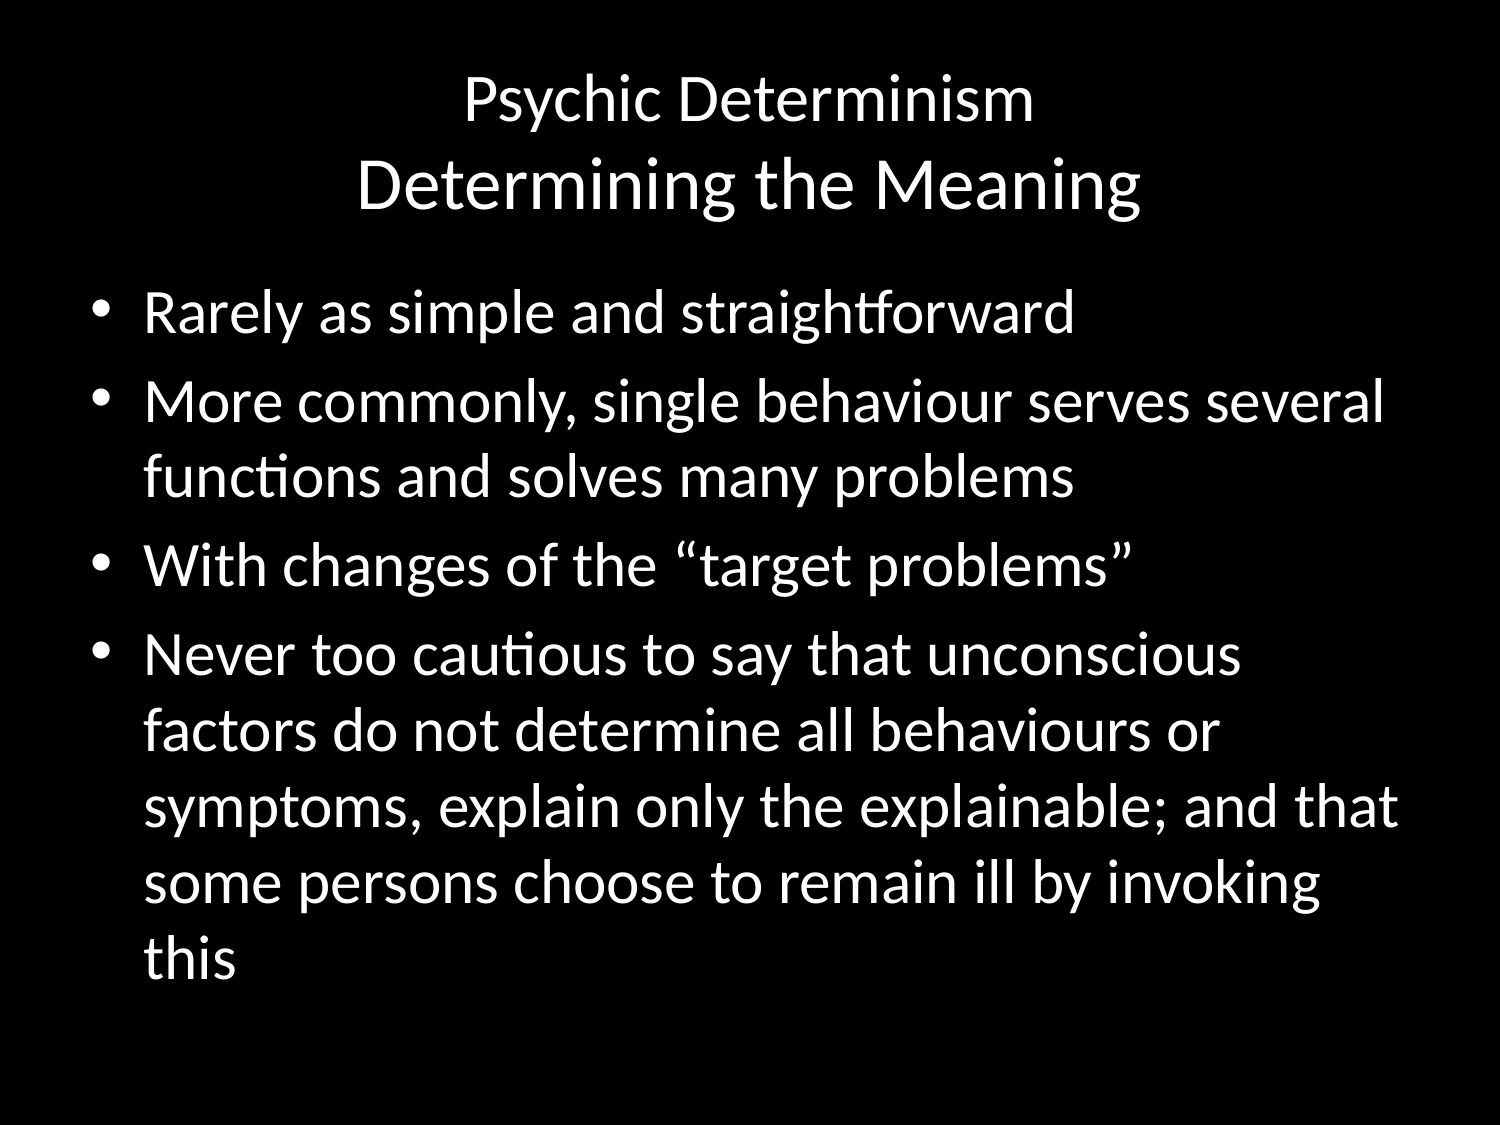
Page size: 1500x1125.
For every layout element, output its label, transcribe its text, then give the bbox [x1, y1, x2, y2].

list Rarely as simple and straightforward More commonly, single behaviour serves several functions and solves many problems With changes of the “target problems” Never too cautious to say that unconscious factors do not determine all behaviours or symptoms, explain only the explainable; and that some persons choose to remain ill by invoking this [75, 262, 1425, 1005]
title Psychic Determinism Determining the Meaning [75, 45, 1425, 233]
